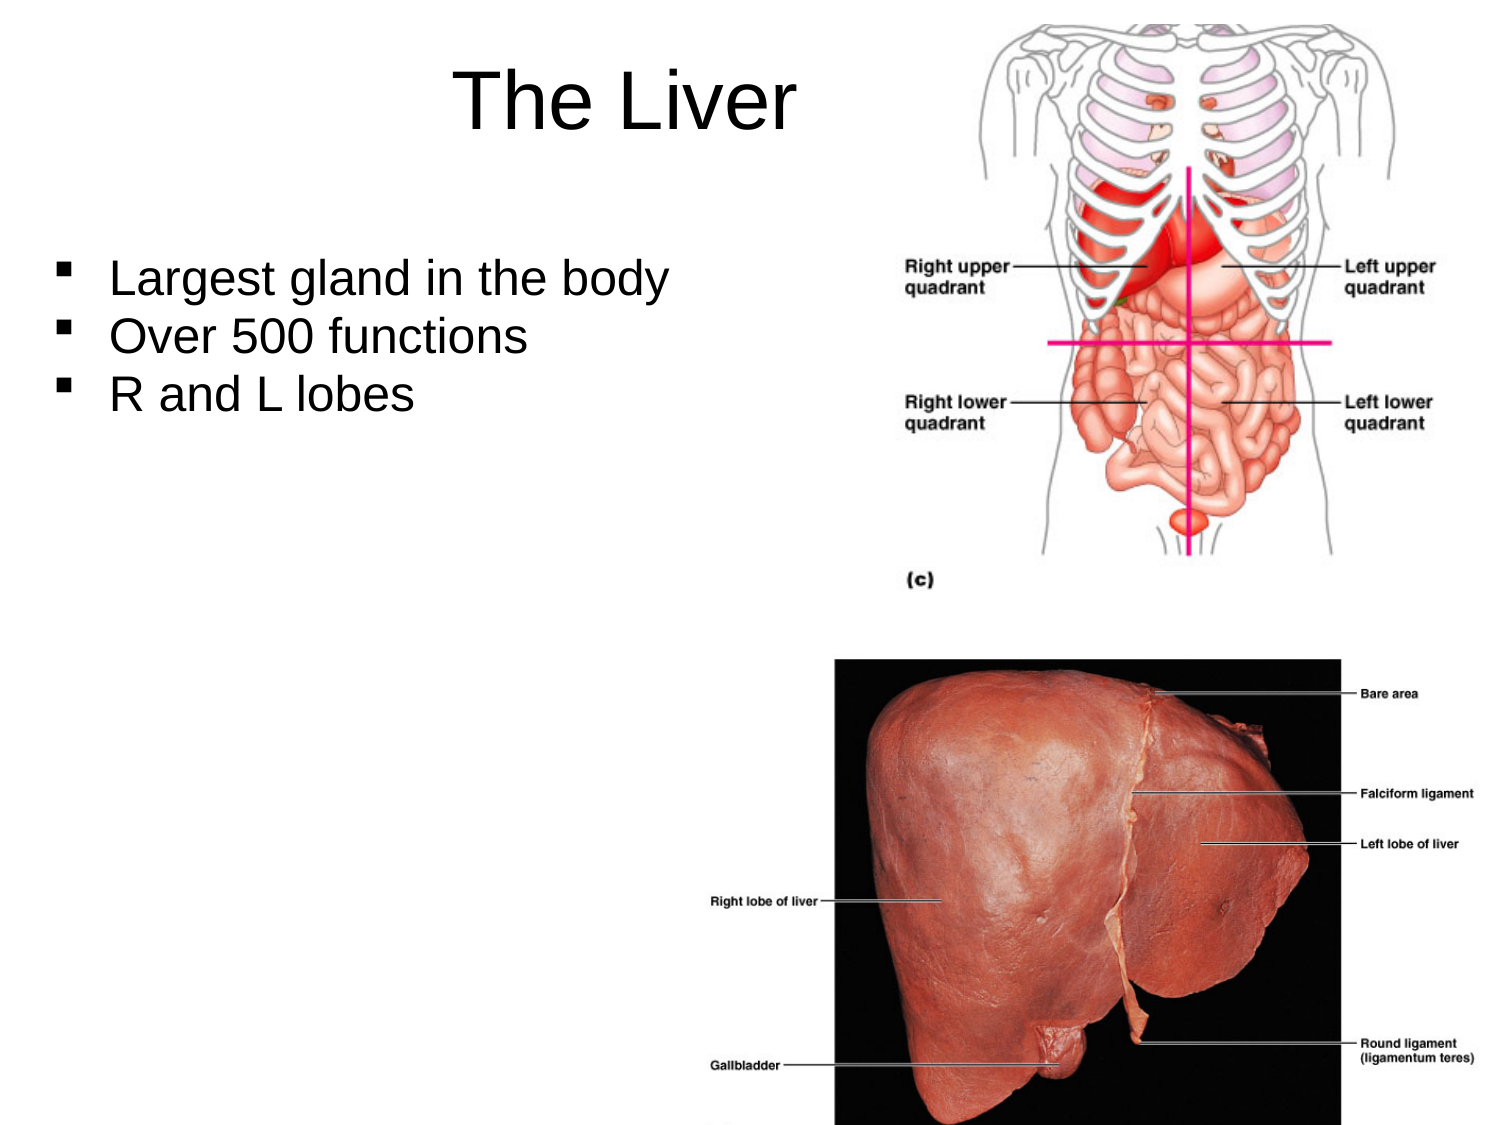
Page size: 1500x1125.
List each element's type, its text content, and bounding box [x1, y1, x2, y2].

list Largest gland in the body Over 500 functions R and L lobes [37, 249, 700, 1125]
title The Liver [249, 24, 861, 168]
picture [672, 24, 1500, 1125]
